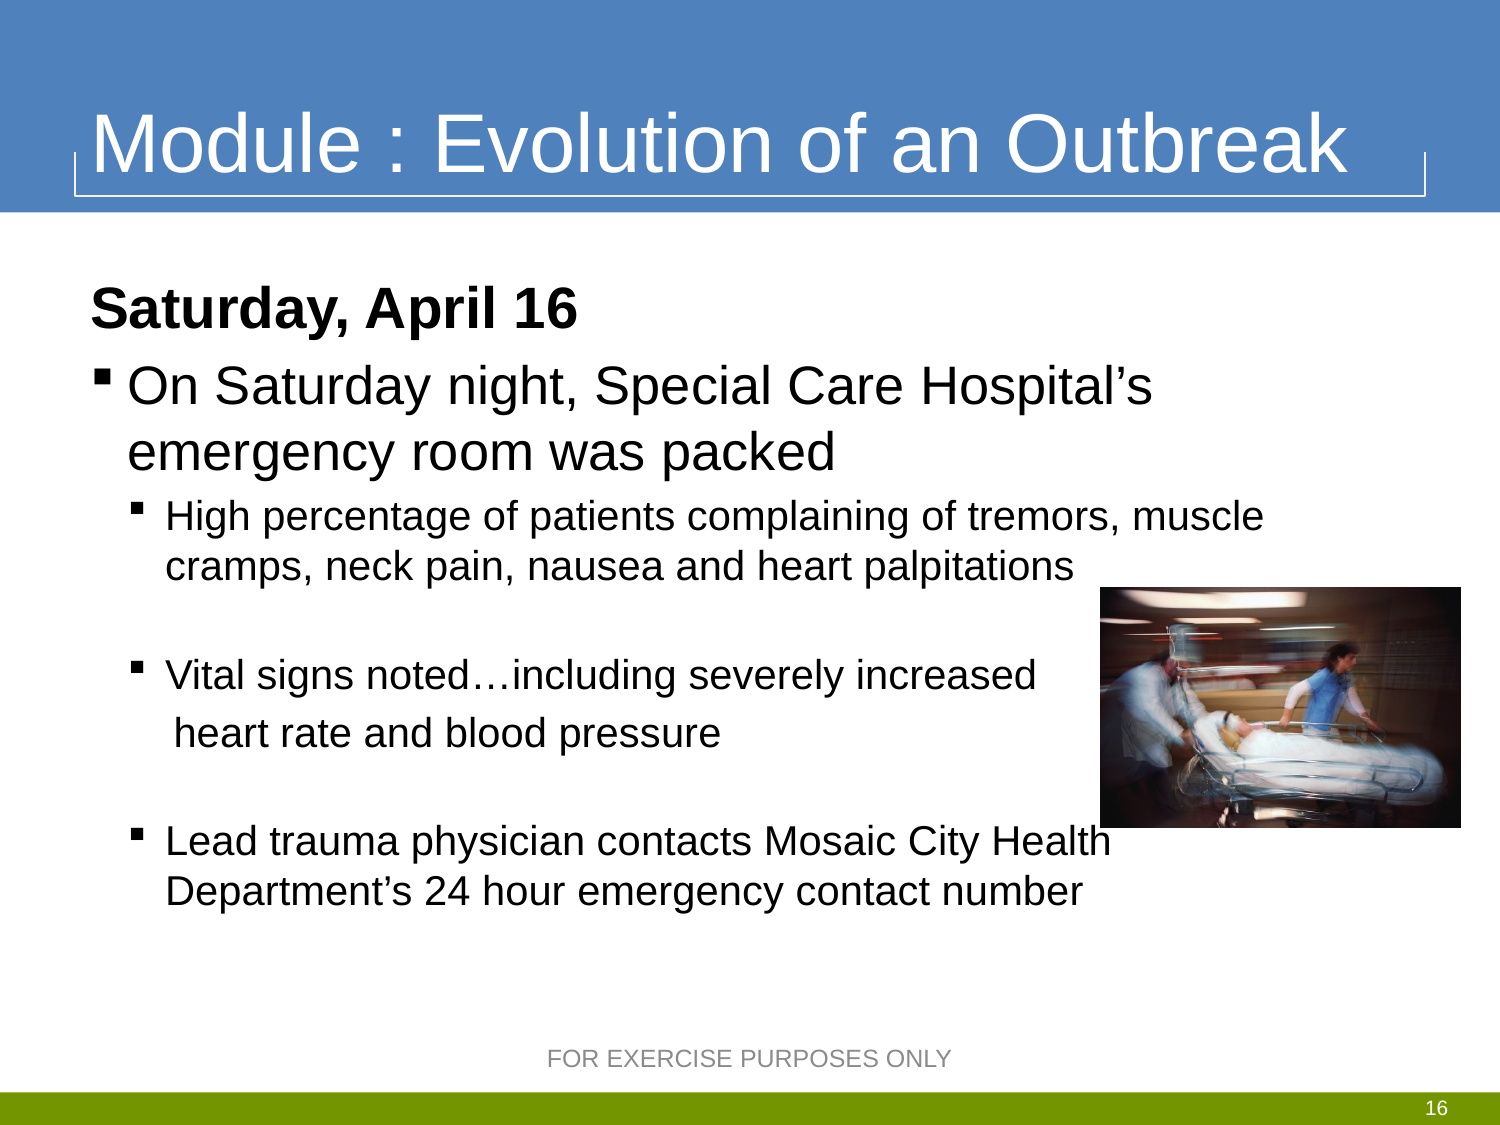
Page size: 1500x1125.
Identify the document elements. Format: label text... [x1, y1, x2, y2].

footer FOR EXERCISE PURPOSES ONLY [512, 1042, 988, 1103]
title Module : Evolution of an Outbreak [74, 44, 1426, 233]
list Saturday, April 16 On Saturday night, Special Care Hospital’s emergency room was packed High percentage of patients complaining of tremors, muscle cramps, neck pain, nausea and heart palpitations Vital signs noted…including severely increased heart rate and blood pressure Lead trauma physician contacts Mosaic City Health Department’s 24 hour emergency contact number [74, 262, 1338, 1006]
picture [1099, 587, 1461, 828]
